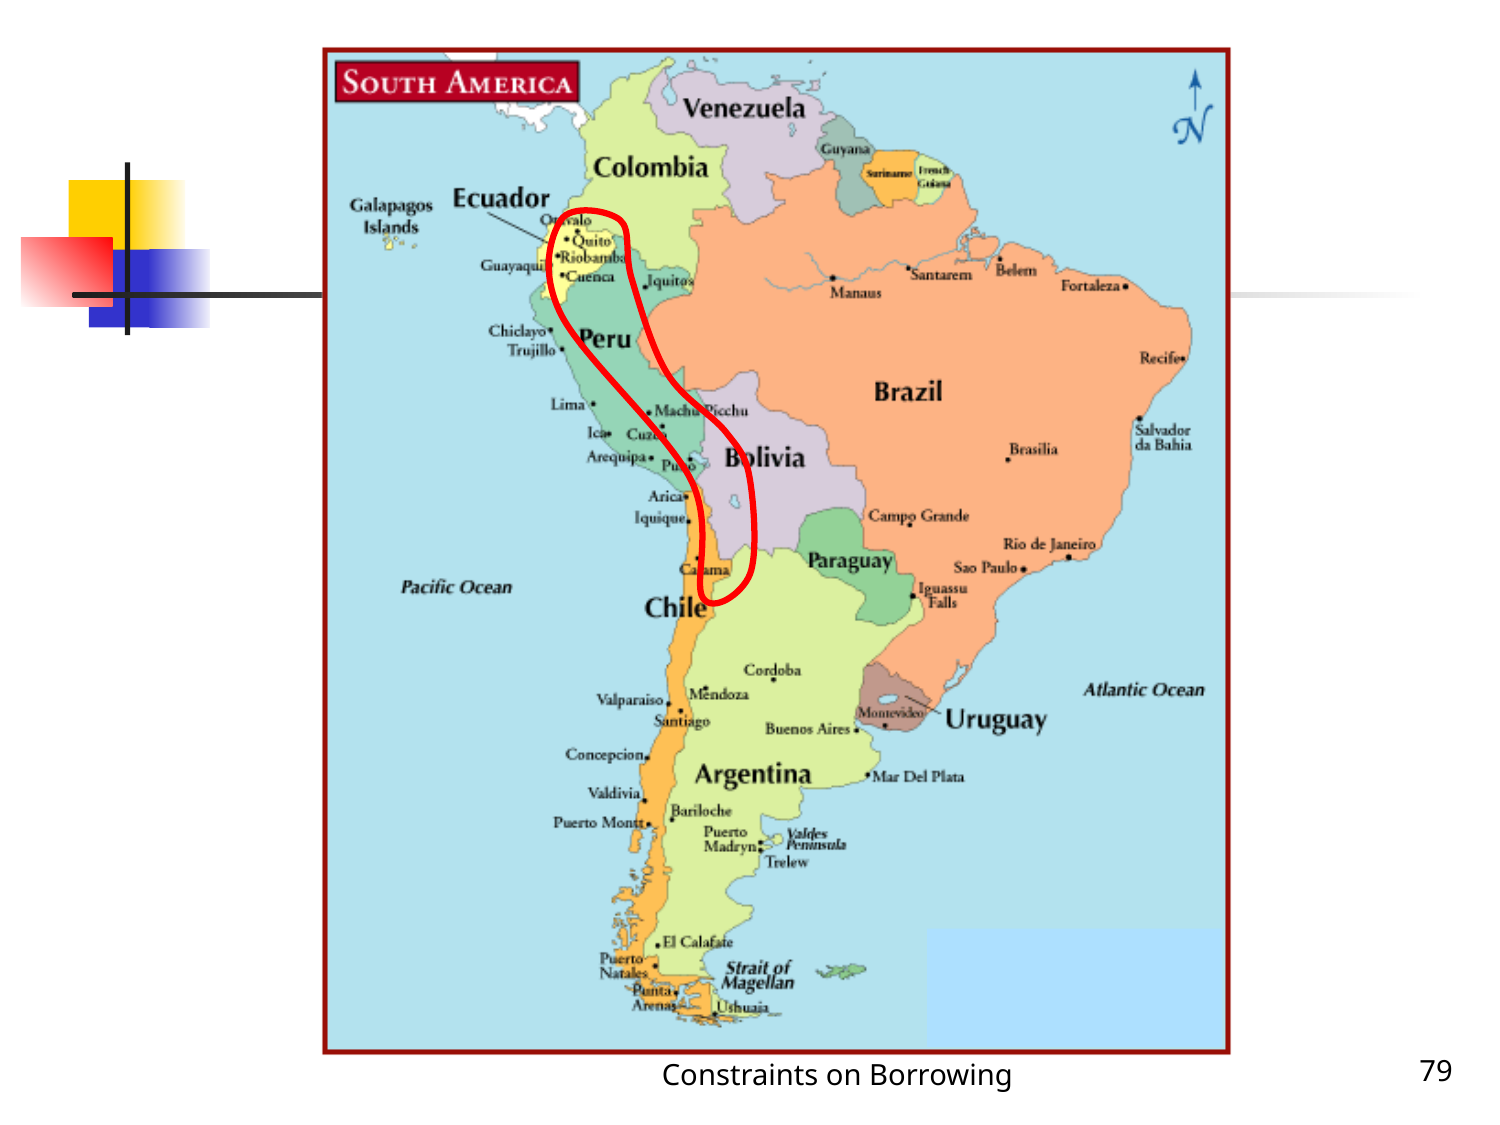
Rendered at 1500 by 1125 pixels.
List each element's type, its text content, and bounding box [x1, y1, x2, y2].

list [317, 42, 1235, 1059]
footer Constraints on Borrowing [599, 1066, 1076, 1100]
slide_number 79 [1154, 1023, 1468, 1100]
